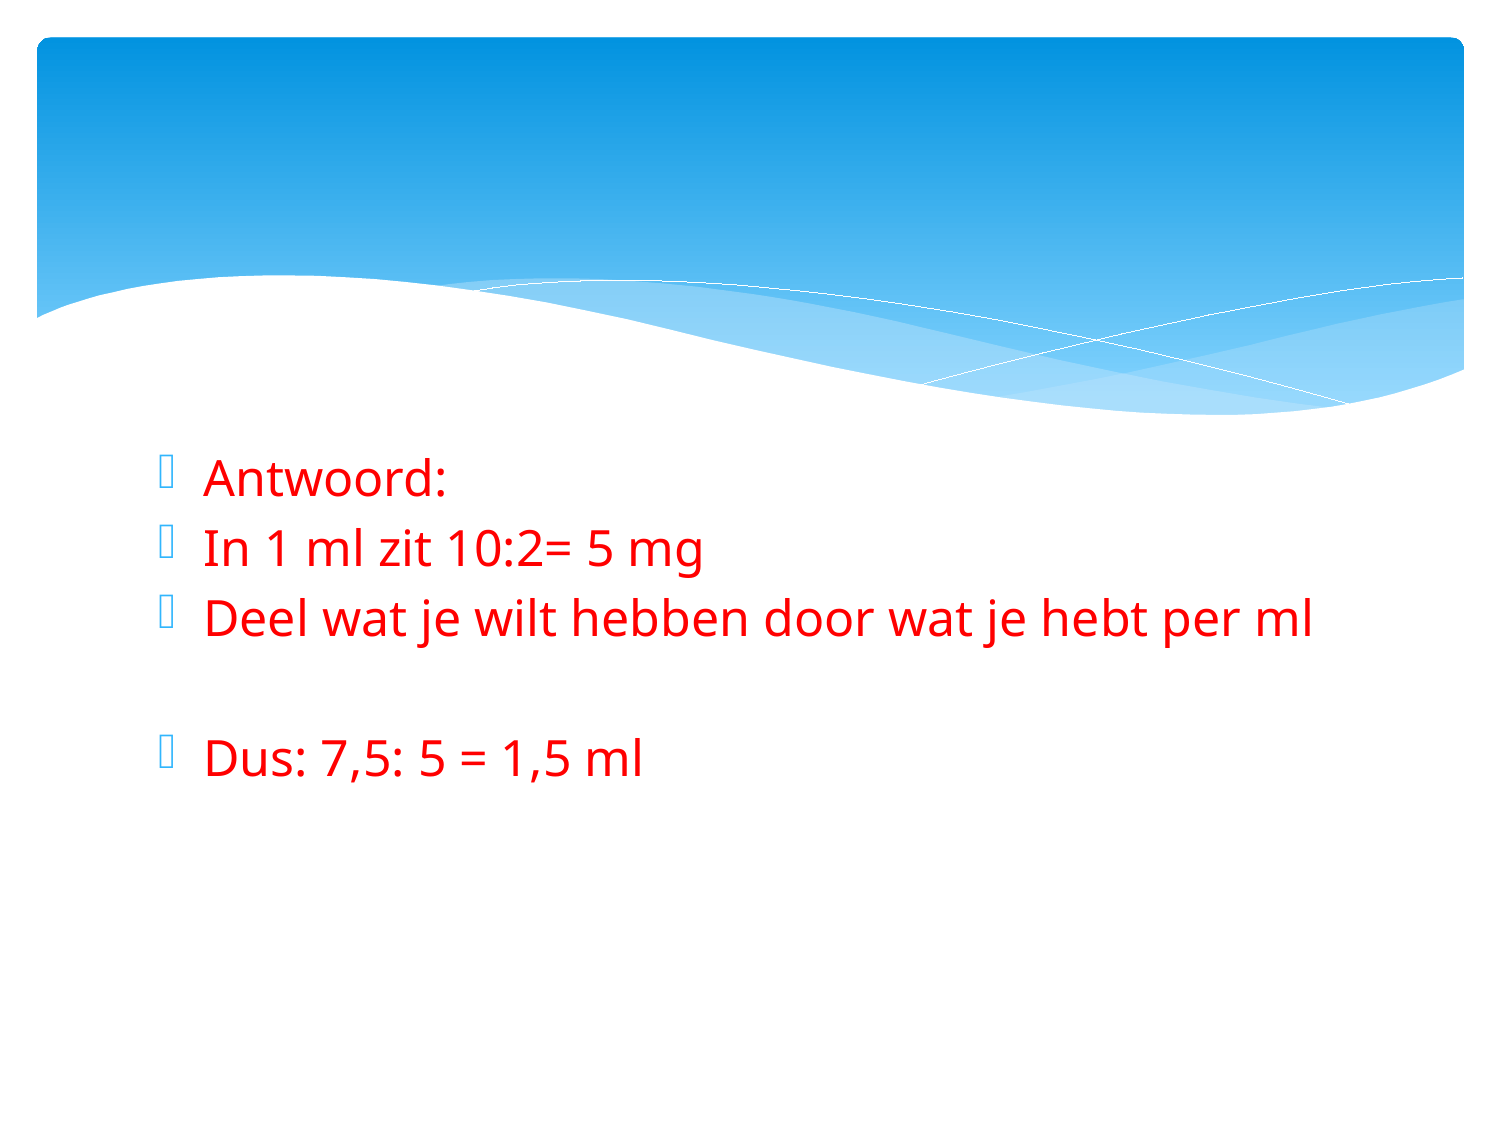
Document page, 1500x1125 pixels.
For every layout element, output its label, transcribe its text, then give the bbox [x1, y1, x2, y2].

list Antwoord: In 1 ml zit 10:2= 5 mg Deel wat je wilt hebben door wat je hebt per ml Dus: 7,5: 5 = 1,5 ml [143, 438, 1359, 1005]
